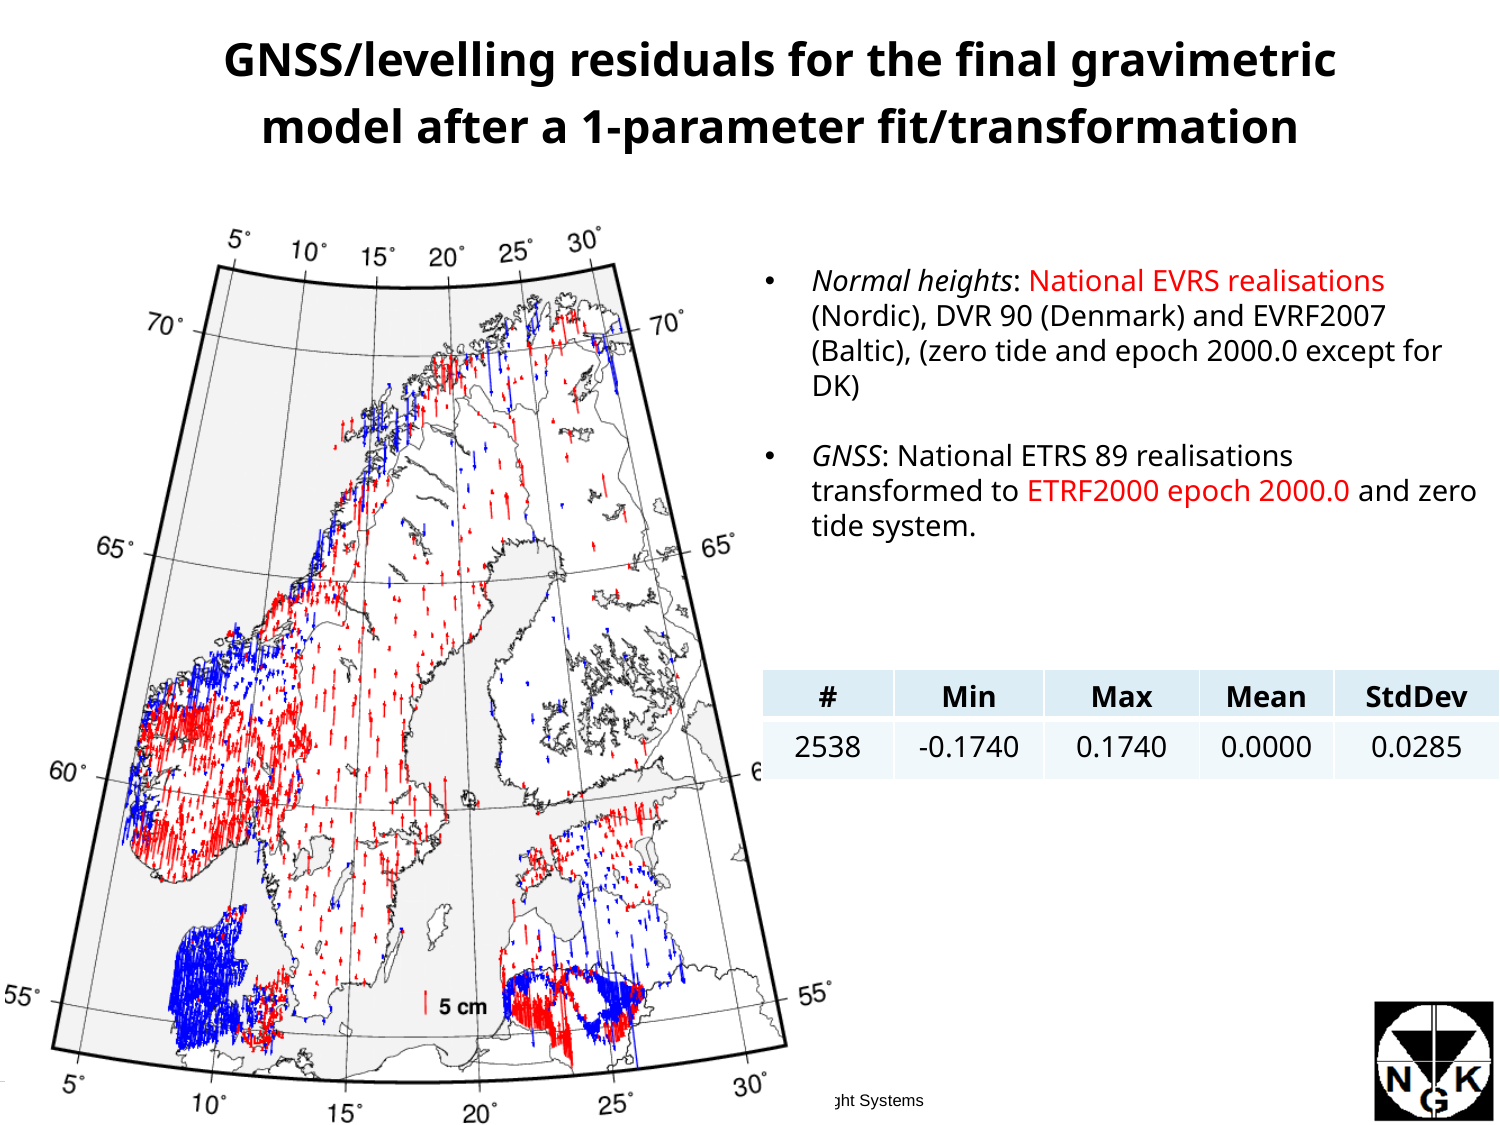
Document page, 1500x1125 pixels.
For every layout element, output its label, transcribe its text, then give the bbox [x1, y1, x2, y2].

table_header Min [895, 670, 1043, 716]
table_header Max [1045, 670, 1199, 716]
picture [0, 205, 835, 1125]
table_cell 2538 [838, 722, 893, 779]
table_header StdDev [1335, 670, 1499, 716]
text_box GNSS/levelling residuals for the final gravimetric model after a 1-parameter fit/transformation [147, 19, 1428, 153]
table_cell 0.0285 [1335, 722, 1499, 779]
table_header # [838, 670, 893, 716]
table_cell 0.1740 [1045, 722, 1199, 779]
table_cell 0.0000 [1200, 722, 1333, 779]
table_cell -0.1740 [895, 722, 1043, 779]
picture [1372, 999, 1495, 1125]
text_box Normal heights: National EVRS realisations (Nordic), DVR 90 (Denmark) and EVRF2007 (Baltic), (zero tide and epoch 2000.0 except for DK) GNSS: National ETRS 89 realisations transformed to ETRF2000 epoch 2000.0 and zero tide system. [838, 255, 1500, 655]
table_header Mean [1200, 670, 1333, 716]
